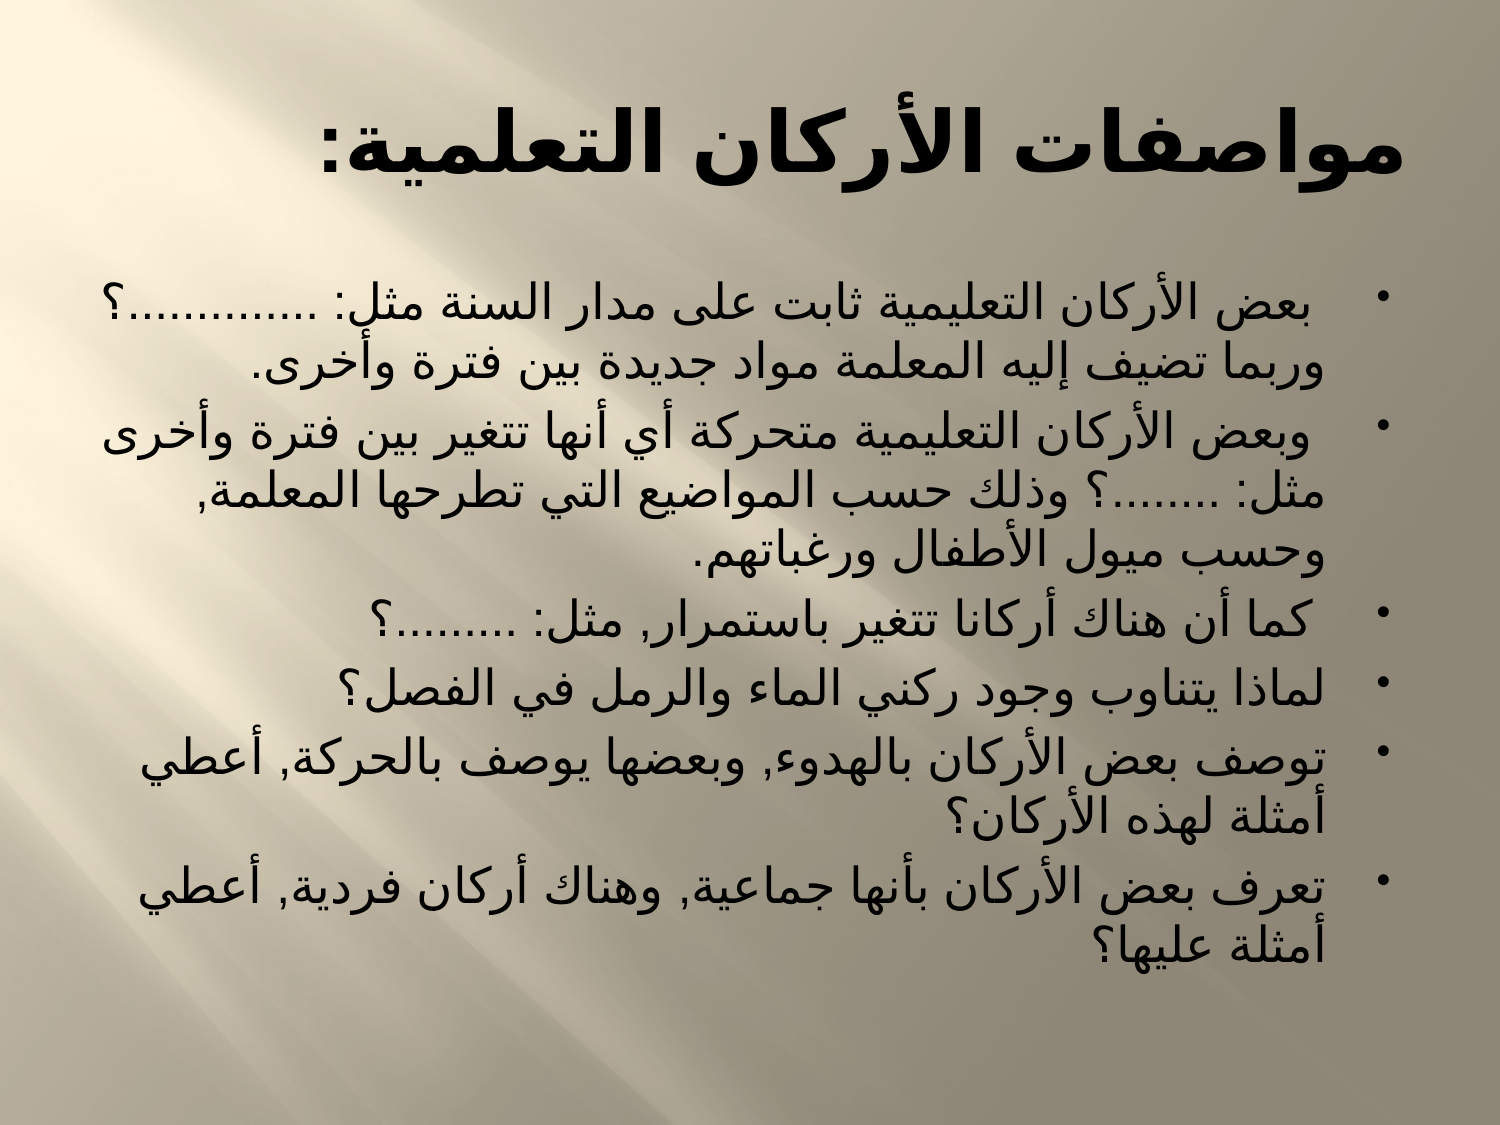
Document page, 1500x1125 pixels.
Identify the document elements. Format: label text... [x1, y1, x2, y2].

list بعض الأركان التعليمية ثابت على مدار السنة مثل: ..............؟ وربما تضيف إليه المعلمة مواد جديدة بين فترة وأخرى. وبعض الأركان التعليمية متحركة أي أنها تتغير بين فترة وأخرى مثل: ........؟ وذلك حسب المواضيع التي تطرحها المعلمة, وحسب ميول الأطفال ورغباتهم. كما أن هناك أركانا تتغير باستمرار, مثل: .........؟ لماذا يتناوب وجود ركني الماء والرمل في الفصل؟ توصف بعض الأركان بالهدوء, وبعضها يوصف بالحركة, أعطي أمثلة لهذه الأركان؟ تعرف بعض الأركان بأنها جماعية, وهناك أركان فردية, أعطي أمثلة عليها؟ [74, 262, 1426, 1036]
title مواصفات الأركان التعلمية: [75, 45, 1425, 233]
